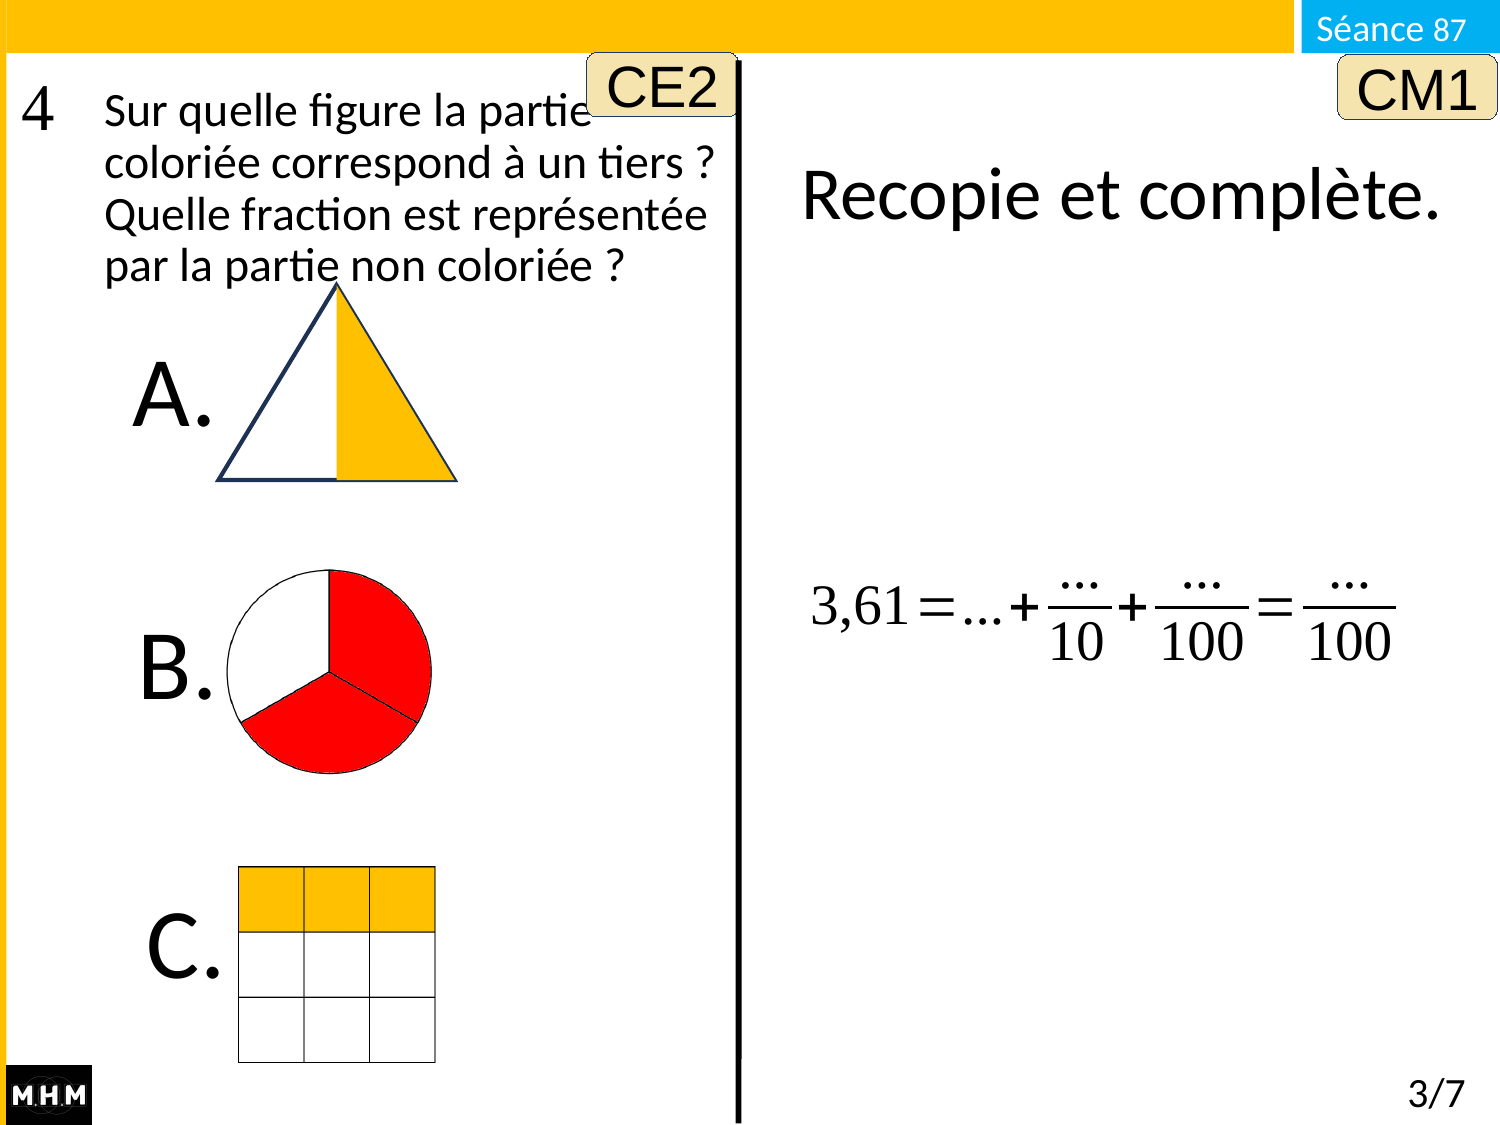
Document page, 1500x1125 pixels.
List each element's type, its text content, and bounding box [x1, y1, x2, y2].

text_box [334, 277, 459, 483]
text_box Recopie et complète. [786, 130, 1466, 261]
title Sur quelle figure la partie coloriée correspond à un tiers ? Quelle fraction est représentée par la partie non coloriée ? [89, 74, 738, 304]
text_box CE2 [586, 52, 738, 117]
text_box CM1 [1337, 54, 1498, 120]
picture [6, 1065, 92, 1125]
picture [236, 863, 437, 1065]
text_box [214, 285, 334, 483]
text_box C. [132, 870, 231, 1006]
list 3/7 [1373, 1064, 1500, 1125]
text_box A. [118, 319, 268, 455]
text_box B. [123, 592, 211, 727]
picture [216, 569, 433, 776]
